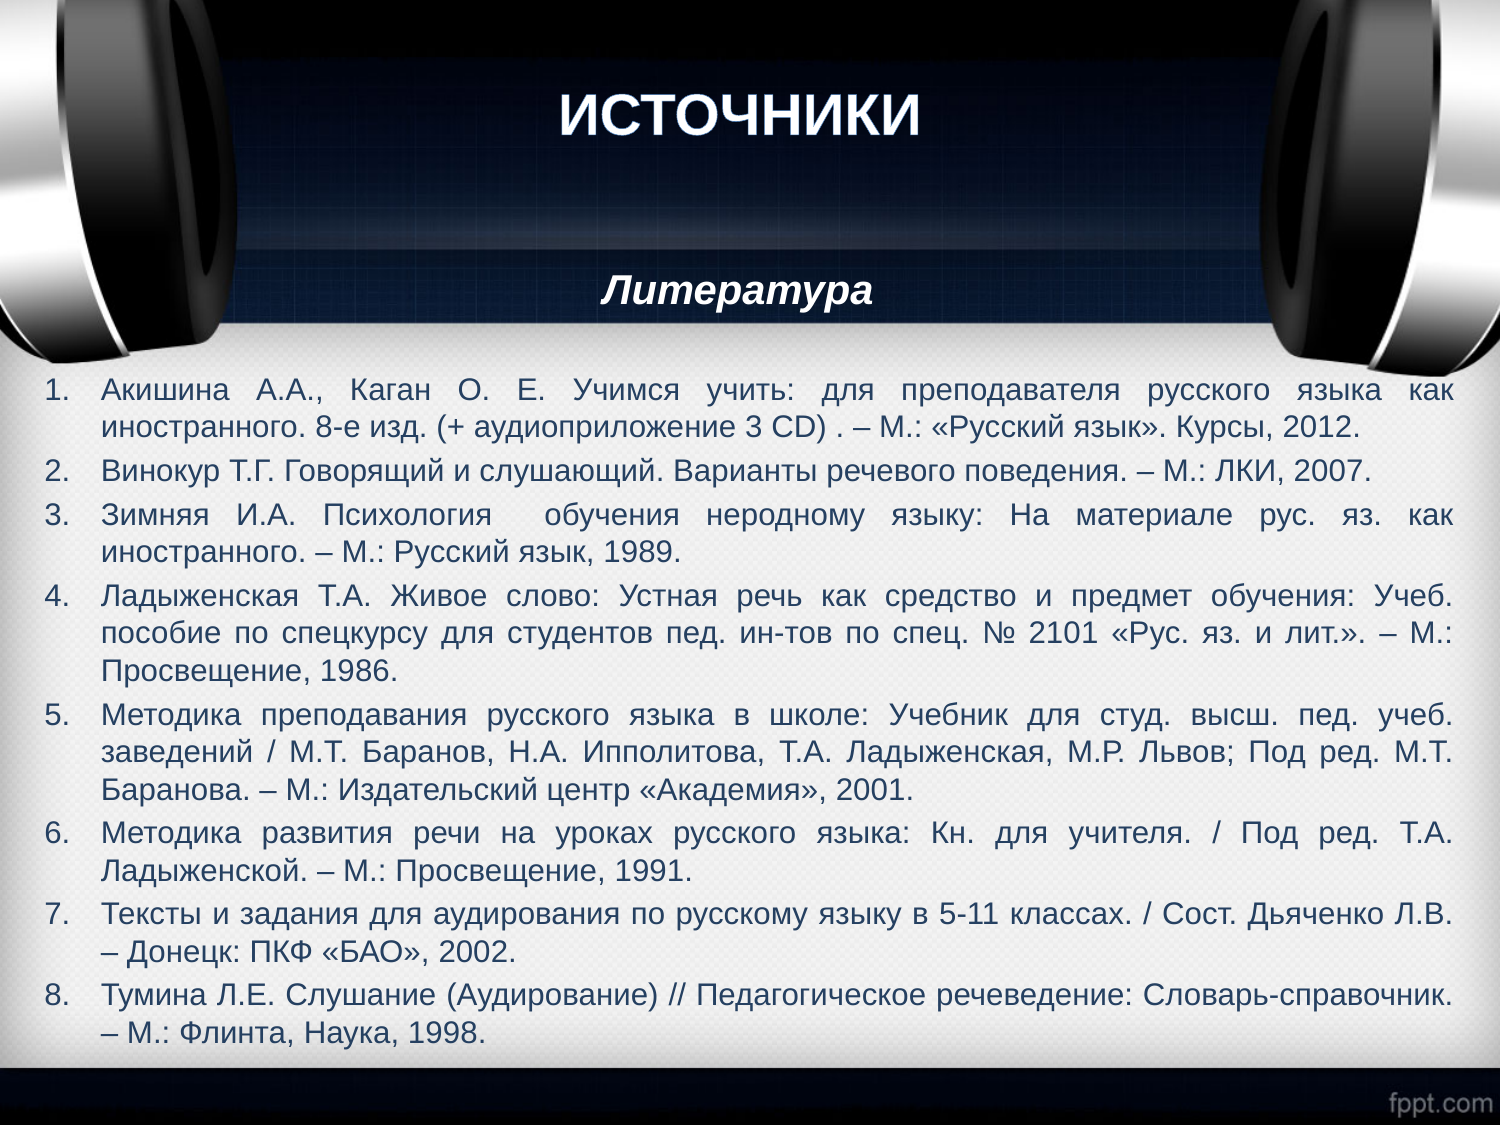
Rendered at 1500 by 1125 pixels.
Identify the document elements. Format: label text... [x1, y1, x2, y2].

title ИСТОЧНИКИ [64, 31, 1415, 192]
list Акишина А.А., Каган О. Е. Учимся учить: для преподавателя русского языка как иностранного. 8-е изд. (+ аудиоприложение 3 CD) . – М.: «Русский язык». Курсы, 2012. Винокур Т.Г. Говорящий и слушающий. Варианты речевого поведения. – М.: ЛКИ, 2007. Зимняя И.А. Психология обучения неродному языку: На материале рус. яз. как иностранного. – М.: Русский язык, 1989. Ладыженская Т.А. Живое слово: Устная речь как средство и предмет обучения: Учеб. пособие по спецкурсу для студентов пед. ин-тов по спец. № 2101 «Рус. яз. и лит.». – М.: Просвещение, 1986. Методика преподавания русского языка в школе: Учебник для студ. высш. пед. учеб. заведений / М.Т. Баранов, Н.А. Ипполитова, Т.А. Ладыженская, М.Р. Львов; Под ред. М.Т. Баранова. – М.: Издательский центр «Академия», 2001. Методика развития речи на уроках русского языка: Кн. для учителя. / Под ред. Т.А. Ладыженской. – М.: Просвещение, 1991. Тексты и задания для аудирования по русскому языку в 5-11 классах. / Сост. Дьяченко Л.В. – Донецк: ПКФ «БАО», 2002. Тумина Л.Е. Слушание (Аудирование) // Педагогическое речеведение: Словарь-справочник. – М.: Флинта, Наука, 1998. [29, 361, 1471, 1059]
picture [0, 0, 1500, 1125]
text_box Литература [537, 255, 939, 321]
